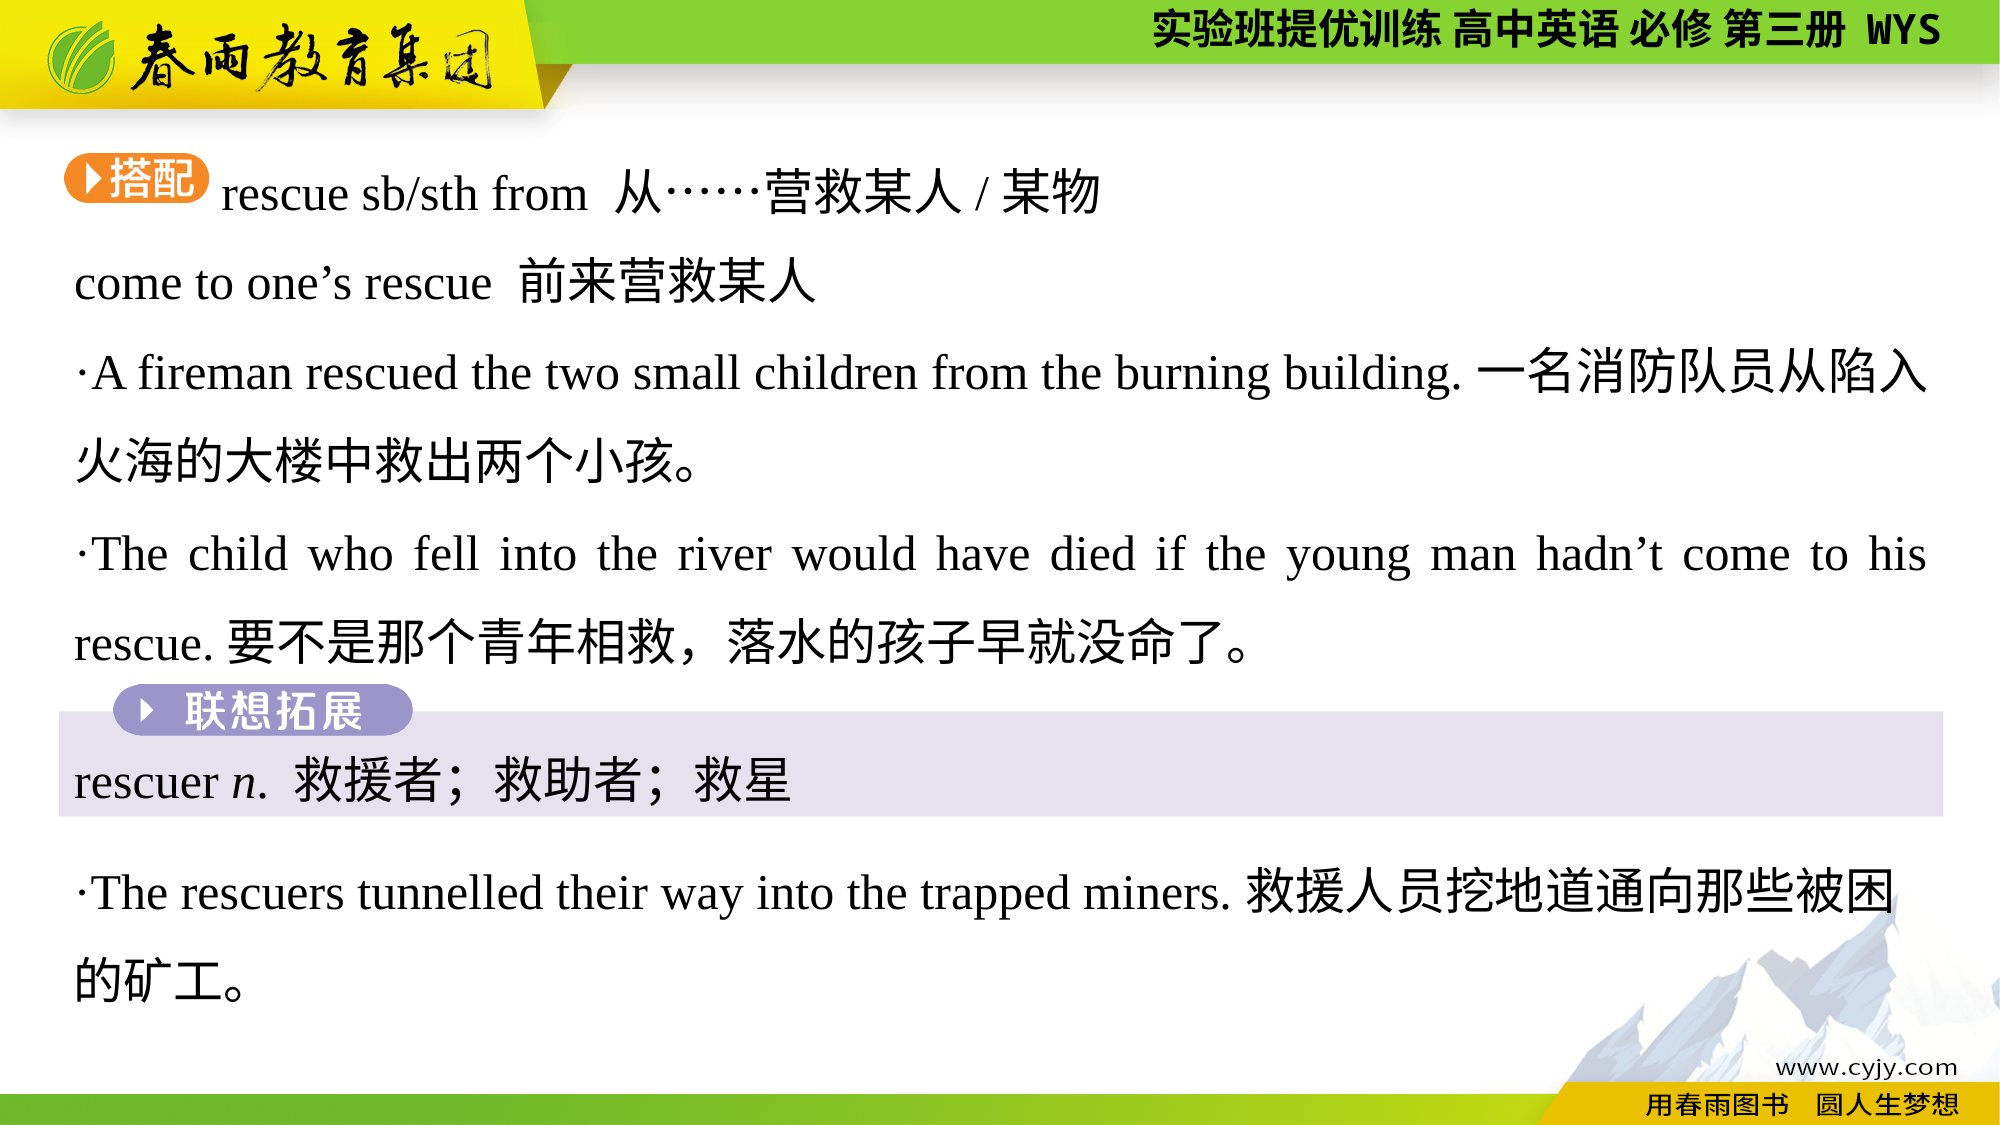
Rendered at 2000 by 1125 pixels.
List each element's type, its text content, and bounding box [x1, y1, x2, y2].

text_box ·The rescuers tunnelled their way into the trapped miners.救援人员挖地道通向那些被困的矿工。 [59, 822, 1944, 1017]
list rescue sb/sth from 从……营救某人/某物 come to one’s rescue 前来营救某人 ·A fireman rescued the two small children from the burning building.一名消防队员从陷入火海的大楼中救出两个小孩。 ·The child who fell into the river would have died if the young man hadn’t come to his rescue.要不是那个青年相救，落水的孩子早就没命了。 [59, 122, 1944, 672]
text_box rescuer n. 救援者；救助者；救星 [59, 711, 1944, 817]
picture [0, 0, 2000, 1125]
